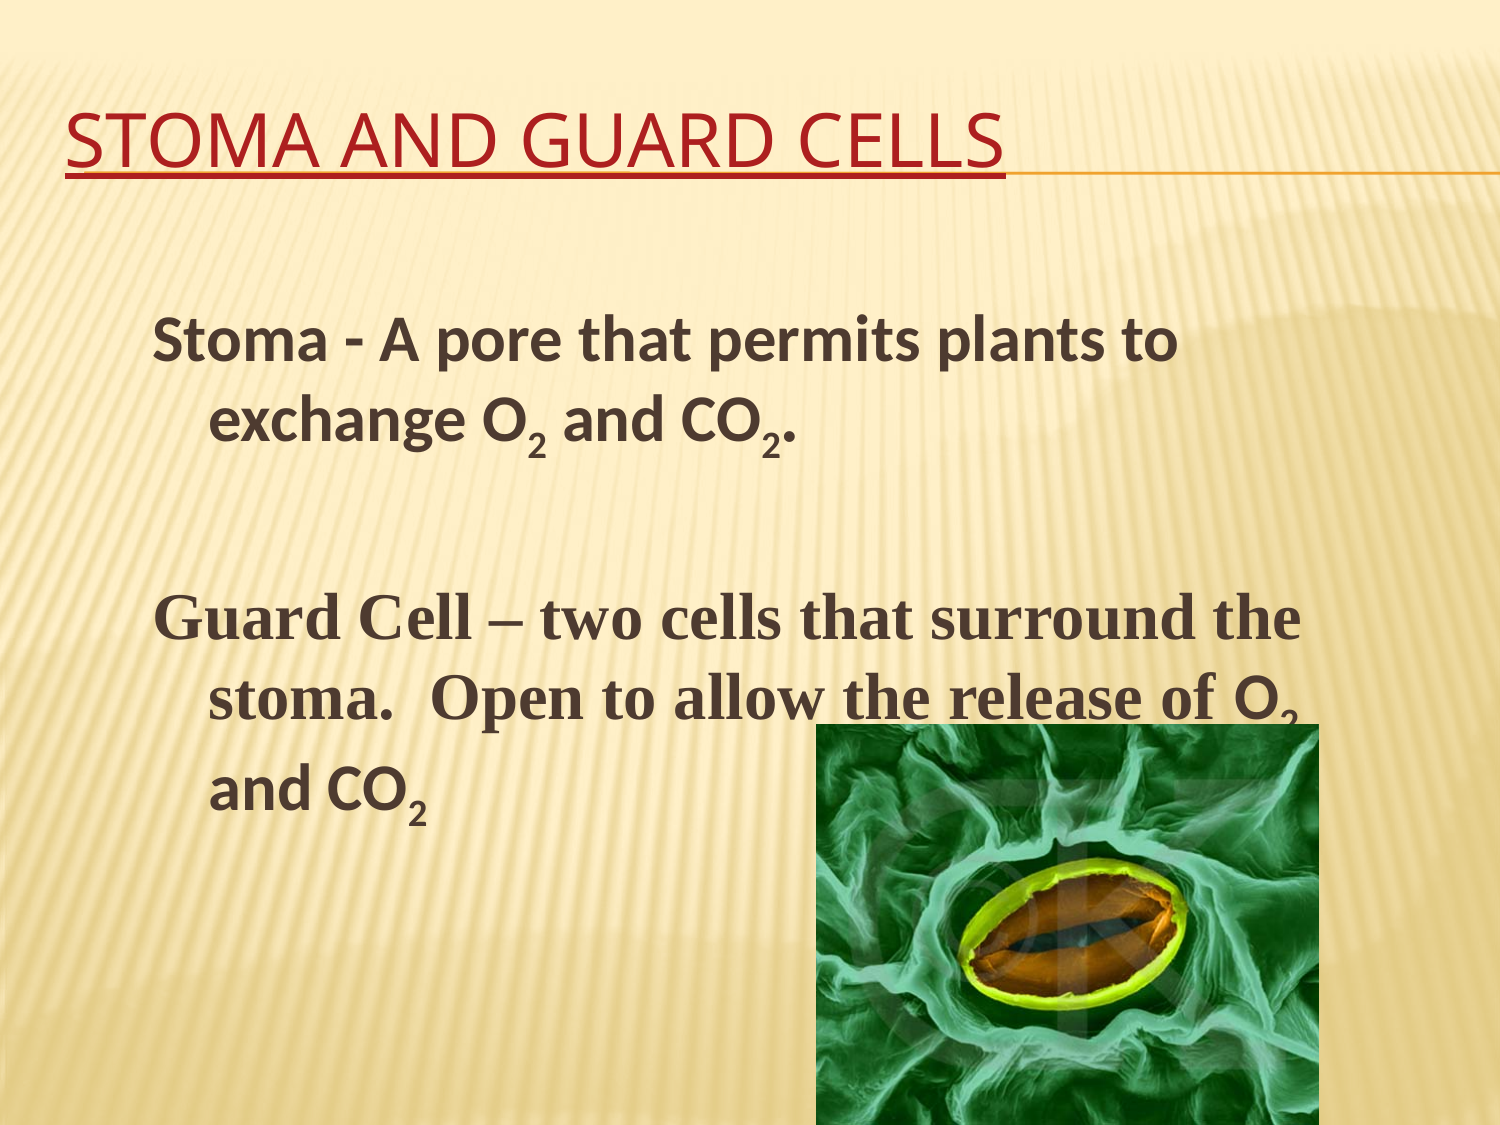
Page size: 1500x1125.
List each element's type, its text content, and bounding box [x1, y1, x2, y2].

title Stoma and Guard Cells [50, 75, 1475, 213]
list Stoma - A pore that permits plants to exchange O2 and CO2. Guard Cell – two cells that surround the stoma. Open to allow the release of O2 and CO2 [137, 287, 1375, 963]
picture [815, 724, 1320, 1125]
